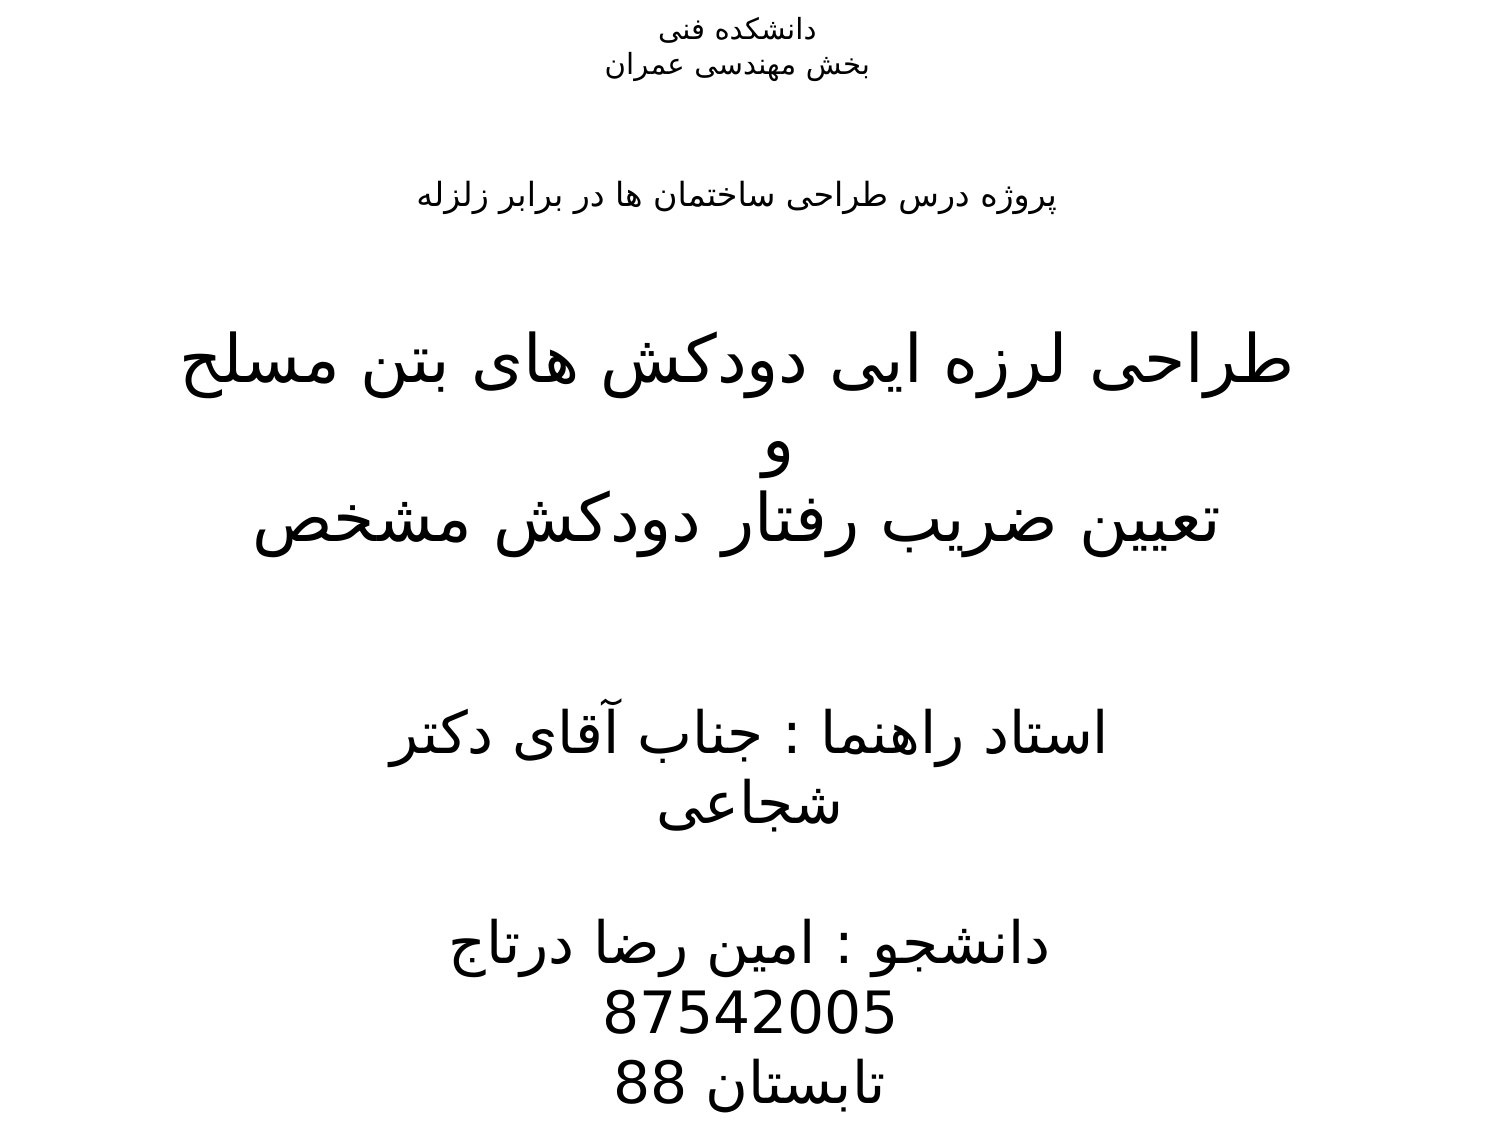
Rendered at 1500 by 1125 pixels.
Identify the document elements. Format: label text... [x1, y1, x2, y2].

text_box دانشکده فنی بخش مهندسی عمران پروژه درس طراحی ساختمان ها در برابر زلزله طراحی لرزه ایی دودکش های بتن مسلح و تعیین ضریب رفتار دودکش مشخص [0, 3, 1475, 608]
text_box استاد راهنما : جناب آقای دکتر شجاعی دانشجو : امین رضا درتاج 87542005 تابستان 88 [374, 688, 1125, 1123]
